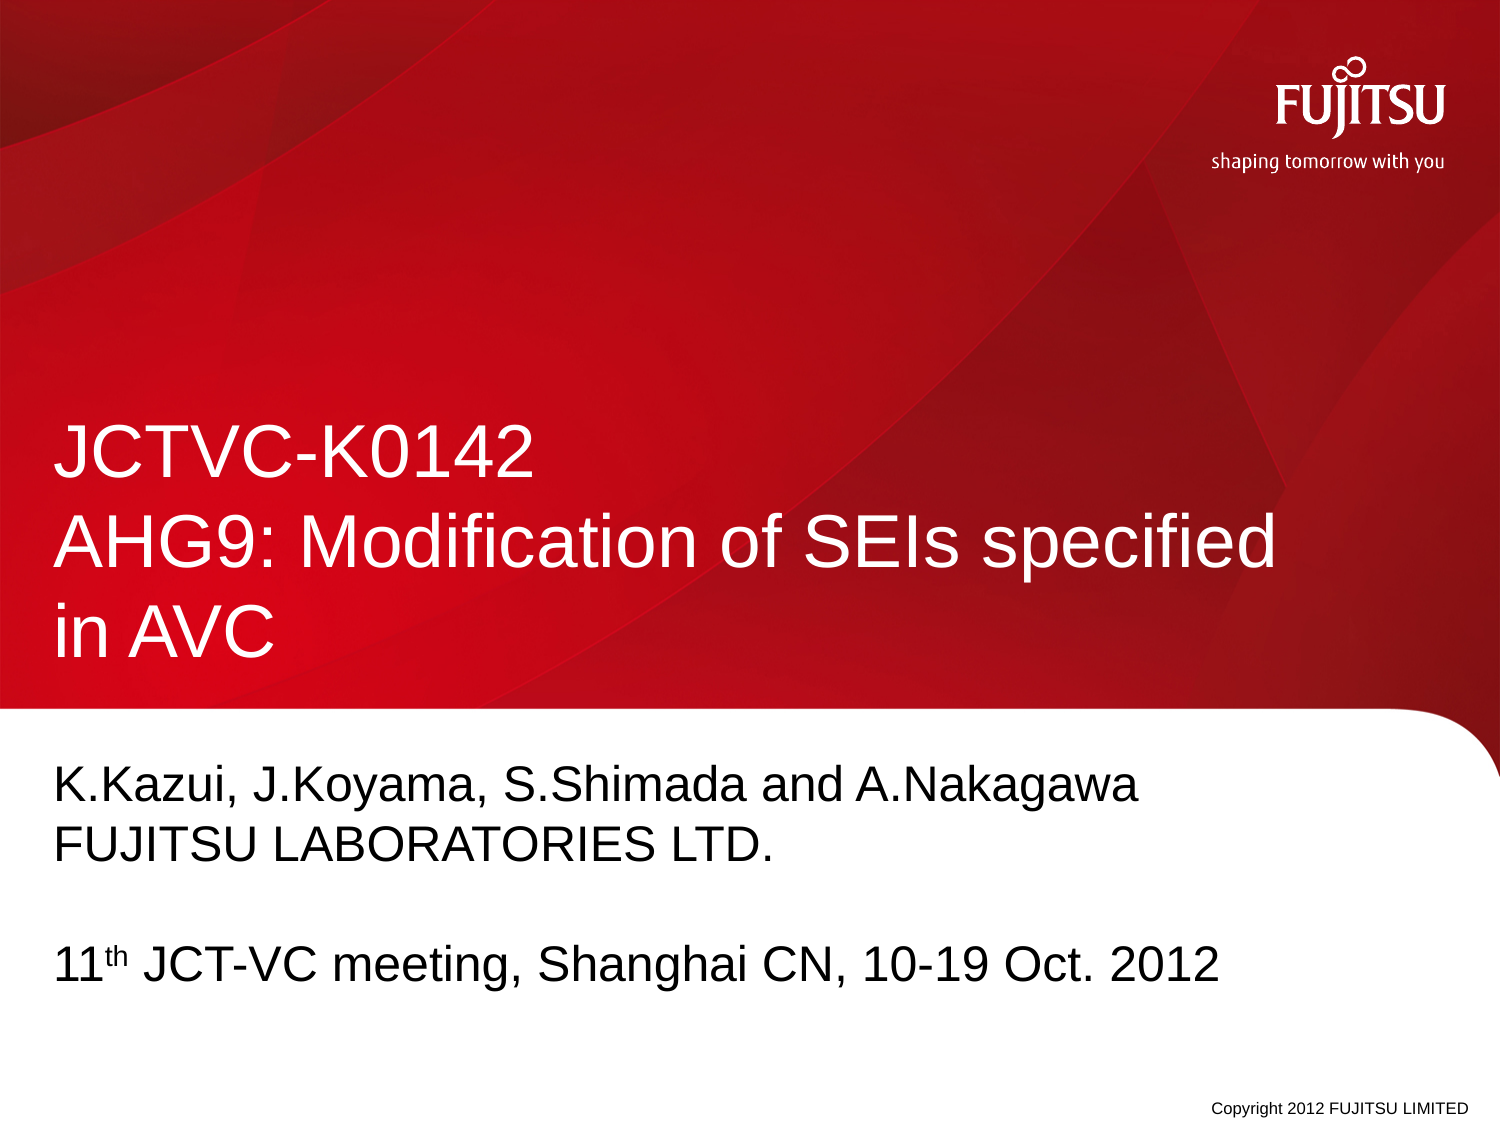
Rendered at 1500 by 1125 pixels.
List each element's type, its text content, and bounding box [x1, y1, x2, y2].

picture [0, 0, 1500, 797]
subtitle K.Kazui, J.Koyama, S.Shimada and A.Nakagawa FUJITSU LABORATORIES LTD. 11th JCT-VC meeting, Shanghai CN, 10-19 Oct. 2012 [53, 751, 1353, 1044]
footer Copyright 2012 FUJITSU LIMITED [809, 1091, 1470, 1125]
title JCTVC-K0142 AHG9: Modification of SEIs specified in AVC [53, 285, 1353, 673]
